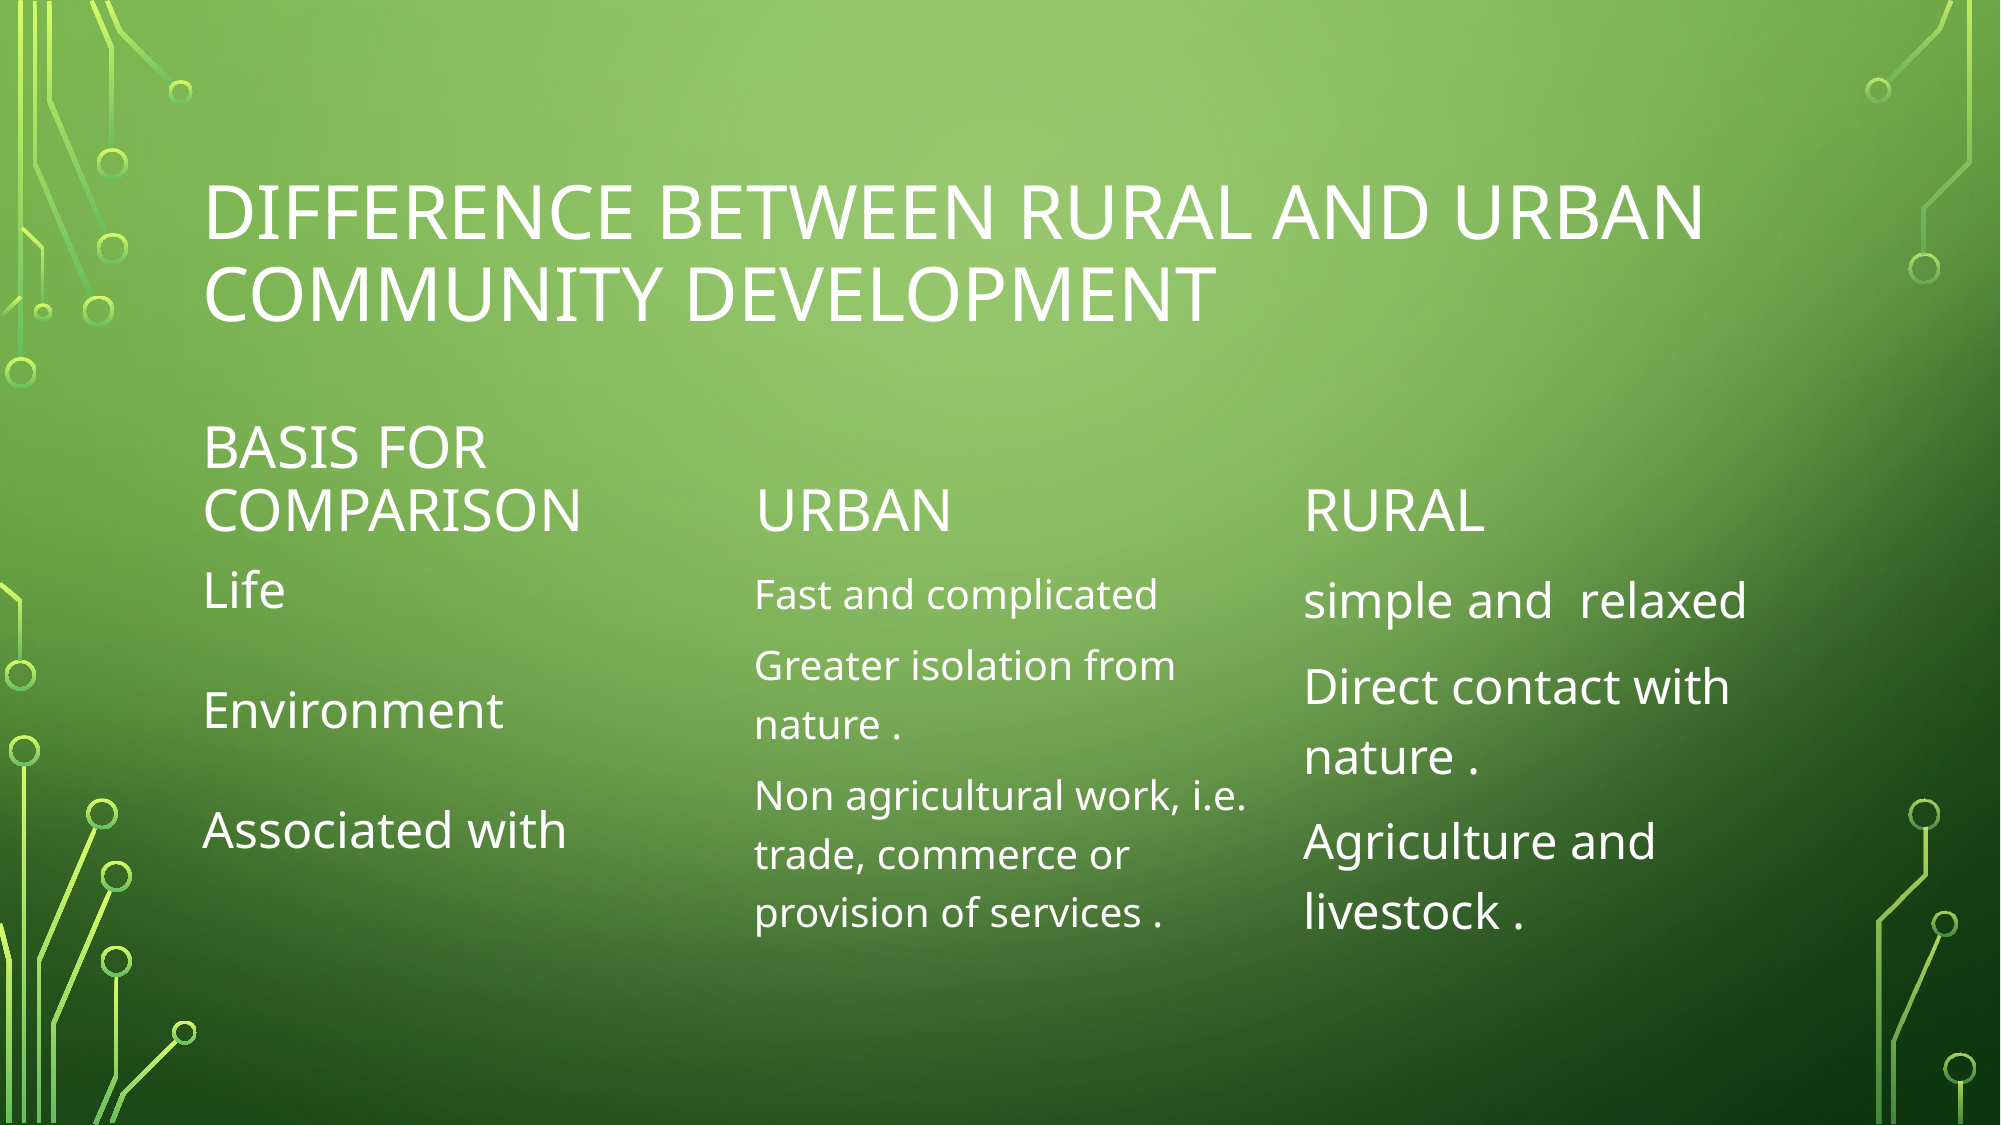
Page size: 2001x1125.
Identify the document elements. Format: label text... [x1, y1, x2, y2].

text_box Life Environment Associated with [187, 551, 1188, 866]
list simple and relaxed Direct contact with nature . Agriculture and livestock . [1288, 551, 1813, 950]
list urban [740, 439, 1263, 551]
list rural [1288, 438, 1813, 551]
list Fast and complicated Greater isolation from nature . Non agricultural work, i.e. trade, commerce or provision of services . [738, 551, 1264, 951]
title Difference between rural and urban community development [187, 99, 1813, 413]
list Basis for comparison [187, 438, 712, 551]
